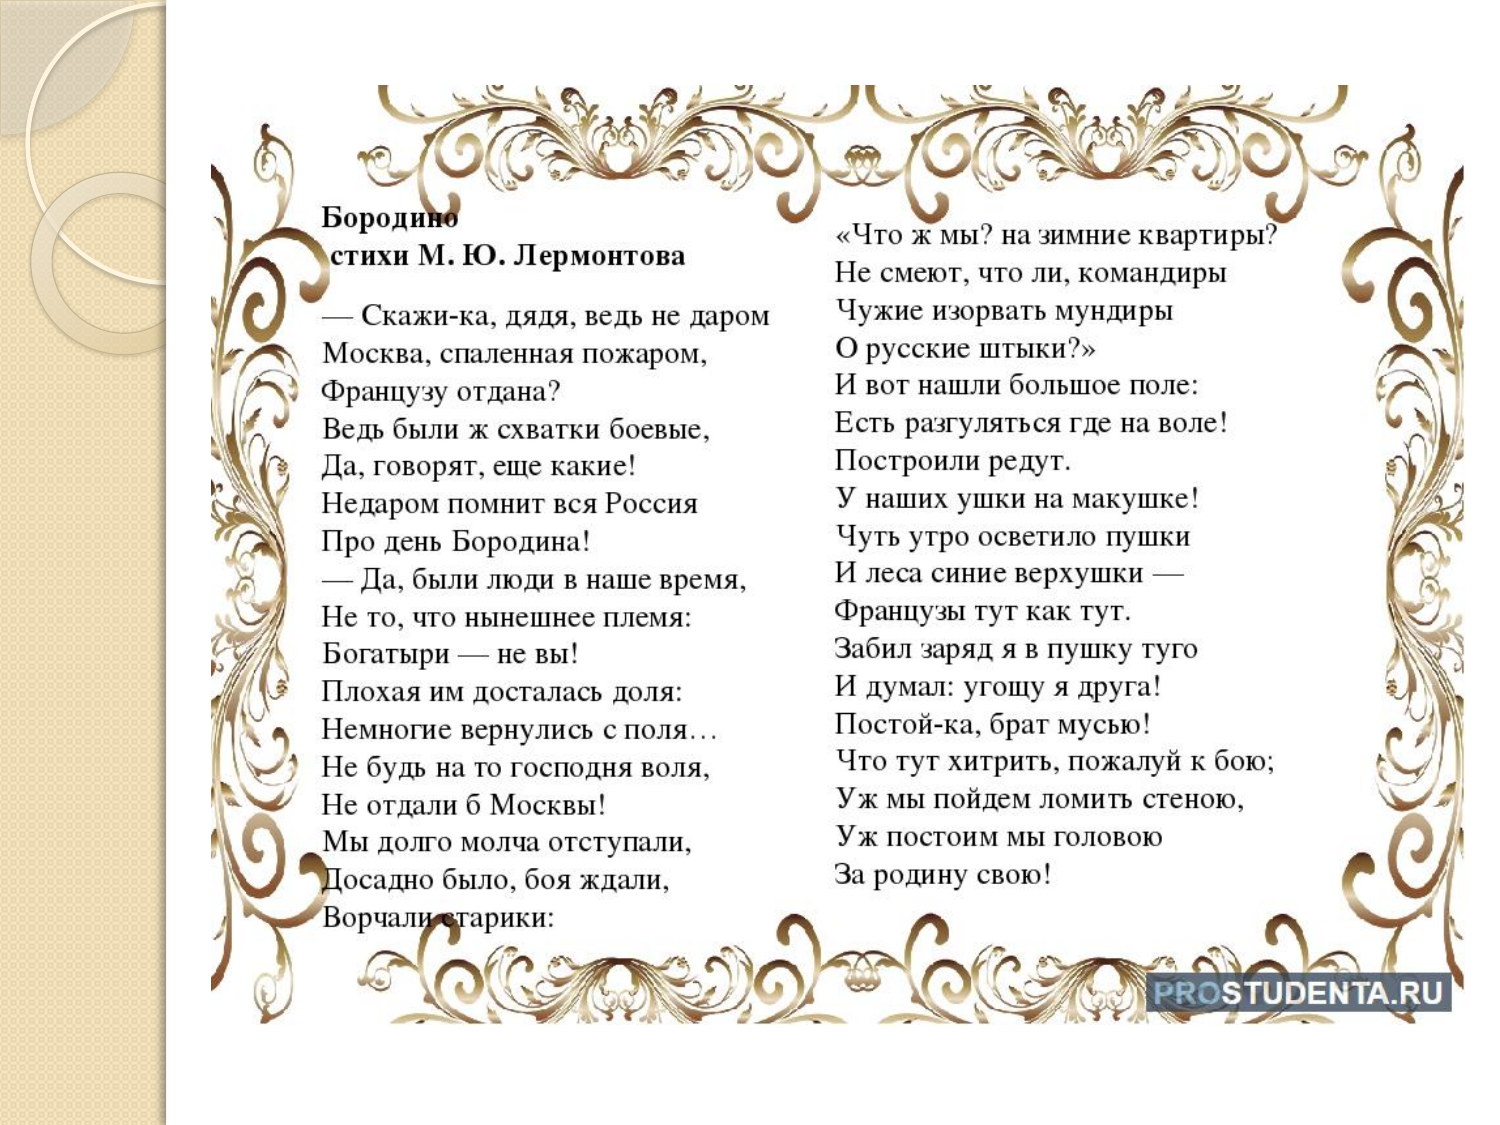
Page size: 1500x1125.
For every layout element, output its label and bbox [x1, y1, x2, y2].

list [211, 85, 1466, 1026]
